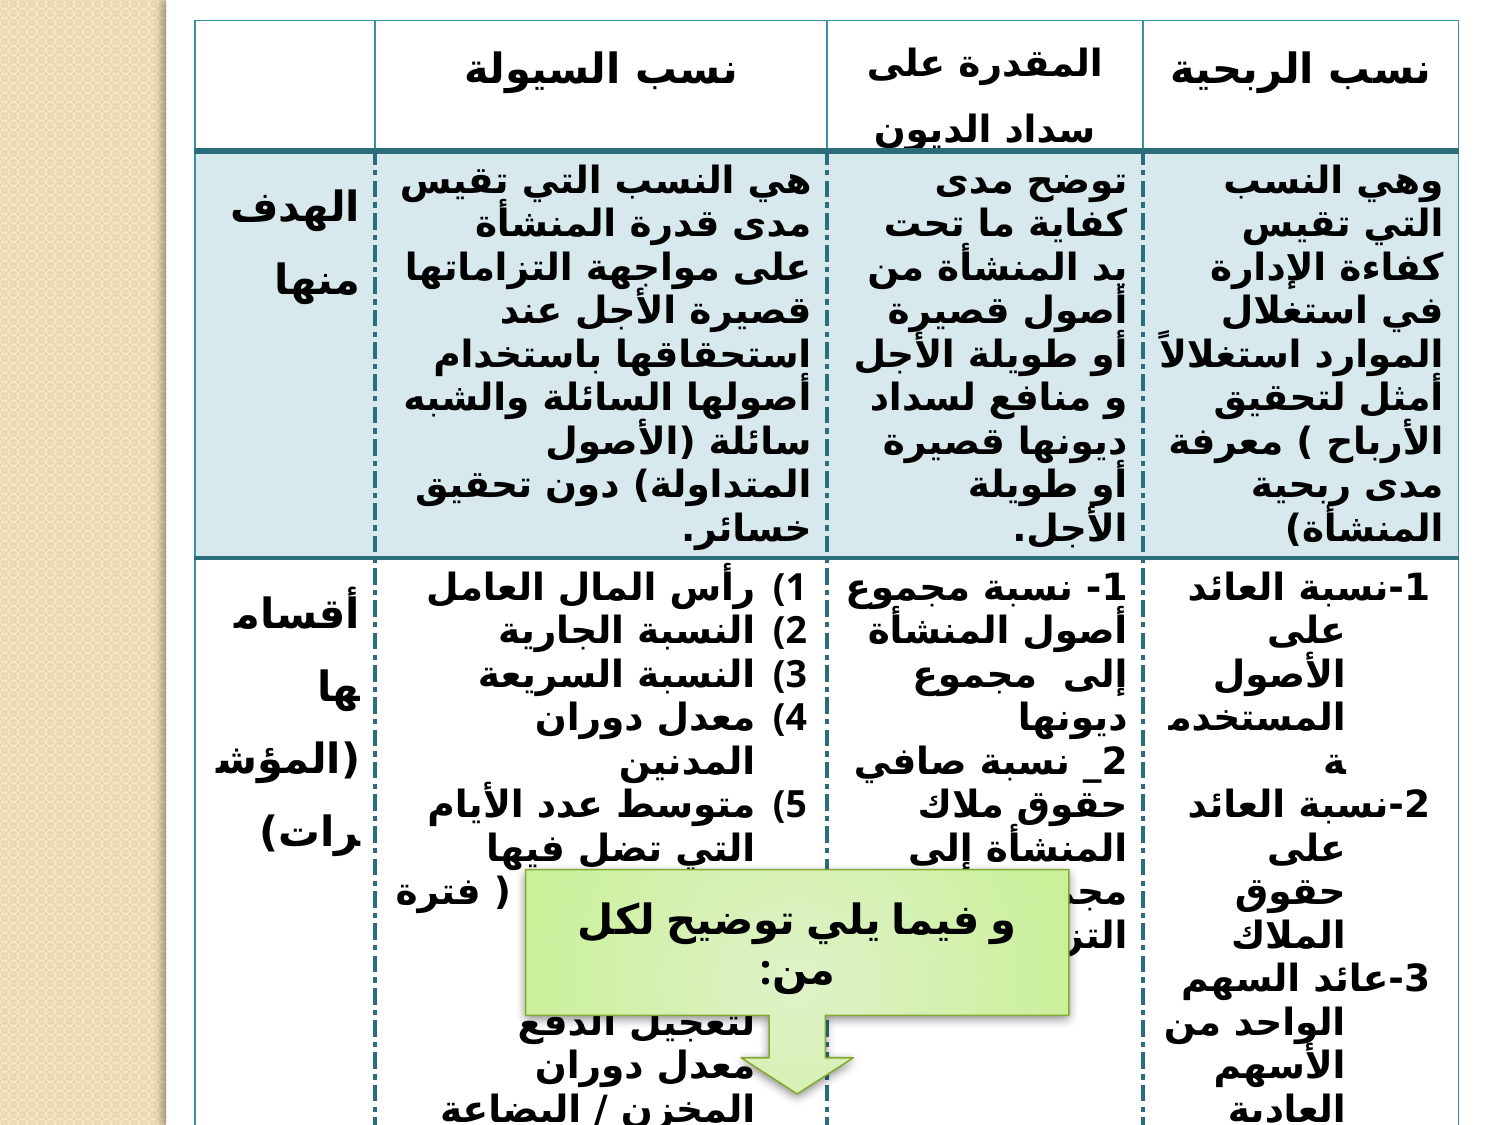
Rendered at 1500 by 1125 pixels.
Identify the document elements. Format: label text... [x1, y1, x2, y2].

table_cell رأس المال العامل النسبة الجارية النسبة السريعة معدل دوران المدنين متوسط عدد الأيام التي تضل فيها الديون قائمة ( فترة التحصيل) معدل الخضم لتعجيل الدفع معدل دوران المخزن / البضاعة متوسط عدد الأيام التي تظل فيها المبيعات سلعيا ( فترة التخزين) [375, 560, 827, 1125]
table_header المقدرة على سداد الديون [828, 21, 1142, 148]
table_header [196, 21, 374, 148]
table_cell 1- نسبة مجموع أصول المنشأة إلى مجموع ديونها 2_ نسبة صافي حقوق ملاك المنشأة إلى مجموع التزاماتها [827, 560, 1143, 1125]
table_header نسب الربحية [1144, 21, 1458, 148]
table_cell هي النسب التي تقيس مدى قدرة المنشأة على مواجهة التزاماتها قصيرة الأجل عند استحقاقها باستخدام أصولها السائلة والشبه سائلة (الأصول المتداولة) دون تحقيق خسائر. [375, 154, 827, 556]
table_cell 1-نسبة العائد على الأصول المستخدمة 2-نسبة العائد على حقوق الملاك 3-عائد السهم الواحد من الأسهم العادية 4-نسبة السعر السوقي للسهم إلى عائد السهم. [1143, 560, 1458, 1125]
table_cell وهي النسب التي تقيس كفاءة الإدارة في استغلال الموارد استغلالاً أمثل لتحقيق الأرباح ) معرفة مدى ربحية المنشأة) [1143, 154, 1458, 556]
table_cell أقسامها (المؤشرات) [196, 560, 375, 1125]
table_header نسب السيولة [376, 21, 826, 148]
table_cell الهدف منها [196, 154, 375, 556]
text_box و فيما يلي توضيح لكل من: [524, 868, 1070, 1095]
table_cell توضح مدى كفاية ما تحت يد المنشأة من أصول قصيرة أو طويلة الأجل و منافع لسداد ديونها قصيرة أو طويلة الأجل. [827, 154, 1143, 556]
